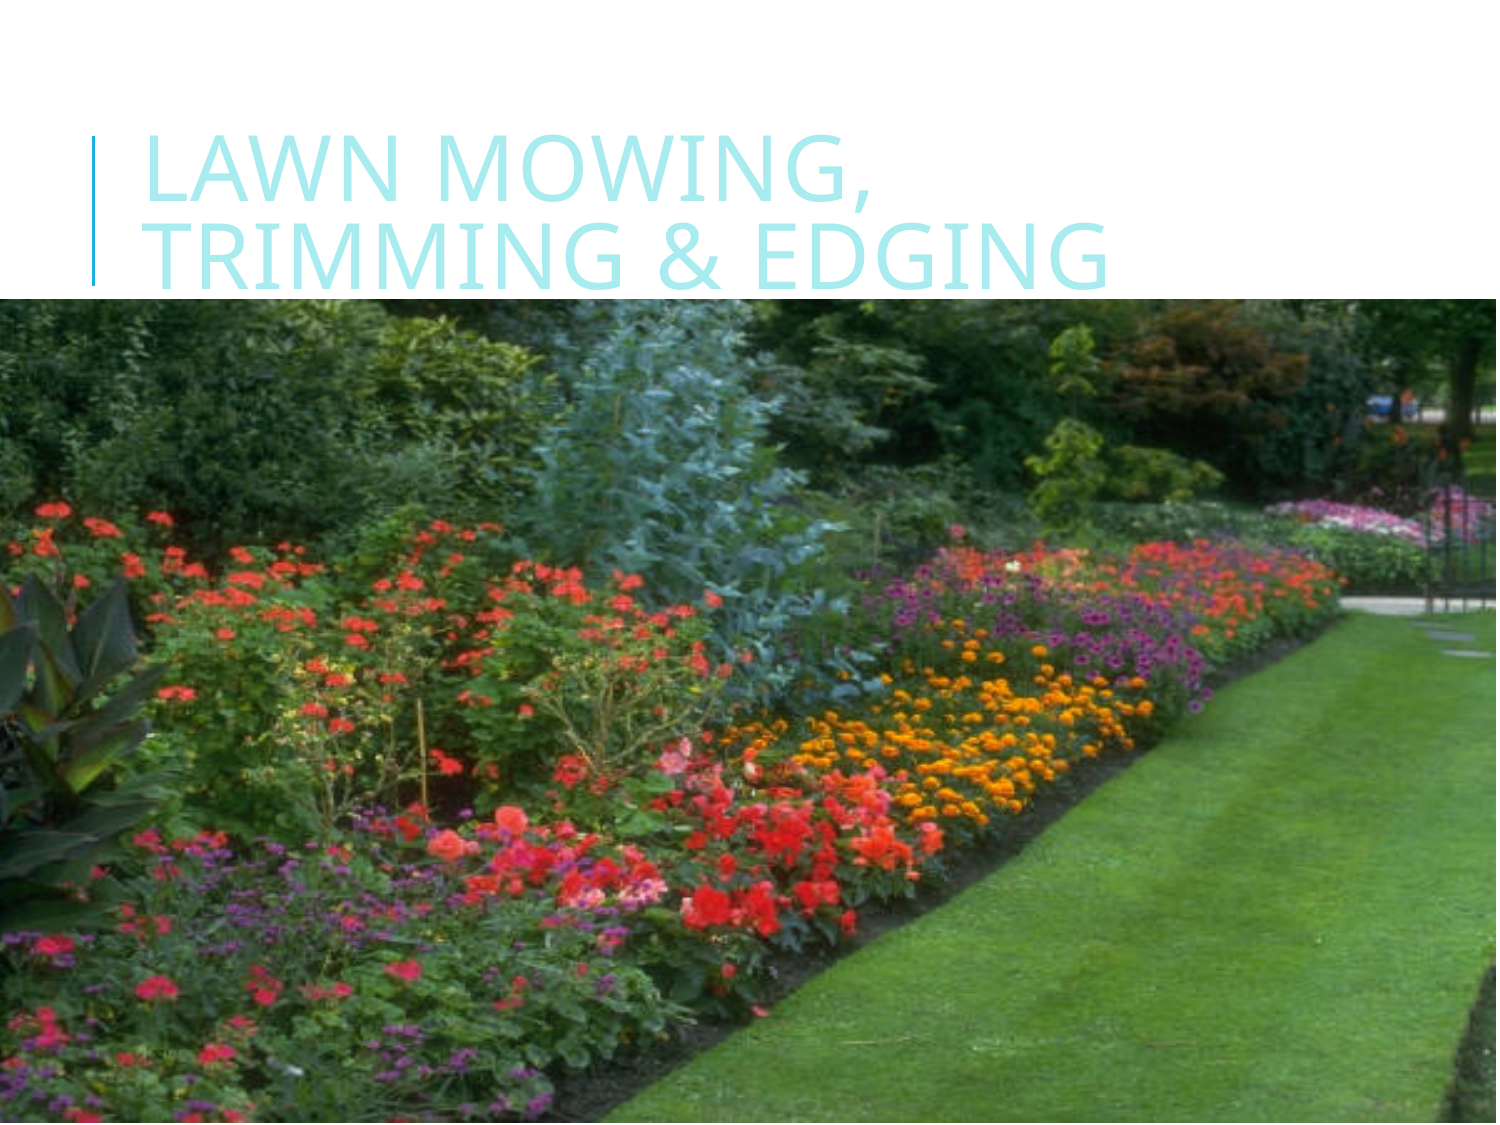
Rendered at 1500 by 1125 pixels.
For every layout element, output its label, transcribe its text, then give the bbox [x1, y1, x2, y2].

picture [0, 299, 1497, 1123]
title Lawn Mowing, Trimming & Edging [126, 96, 1322, 294]
